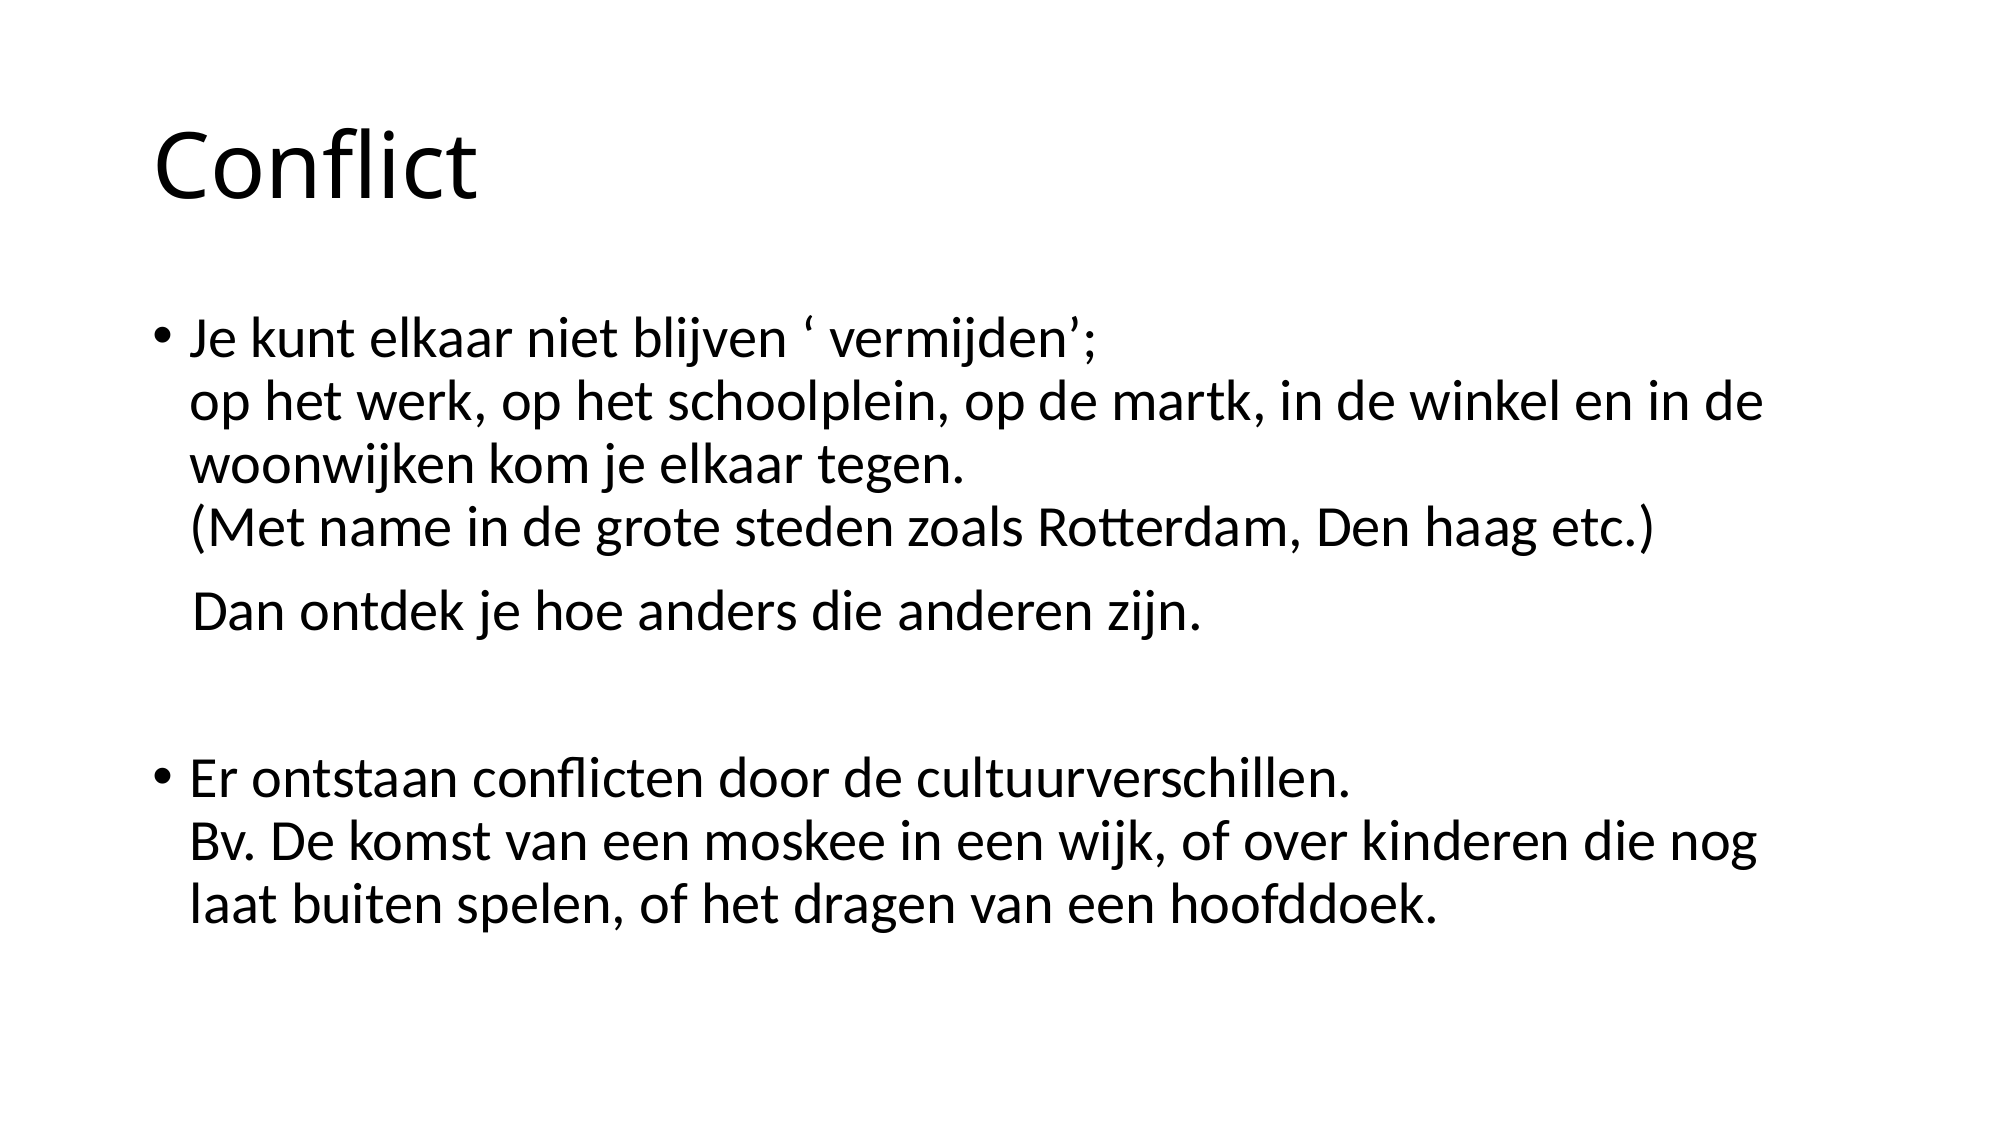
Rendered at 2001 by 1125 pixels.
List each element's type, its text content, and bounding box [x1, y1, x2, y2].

title Conflict [137, 59, 1863, 278]
list Je kunt elkaar niet blijven ‘ vermijden’; op het werk, op het schoolplein, op de martk, in de winkel en in de woonwijken kom je elkaar tegen. (Met name in de grote steden zoals Rotterdam, Den haag etc.) Dan ontdek je hoe anders die anderen zijn. Er ontstaan conflicten door de cultuurverschillen. Bv. De komst van een moskee in een wijk, of over kinderen die nog laat buiten spelen, of het dragen van een hoofddoek. [137, 299, 1863, 1014]
